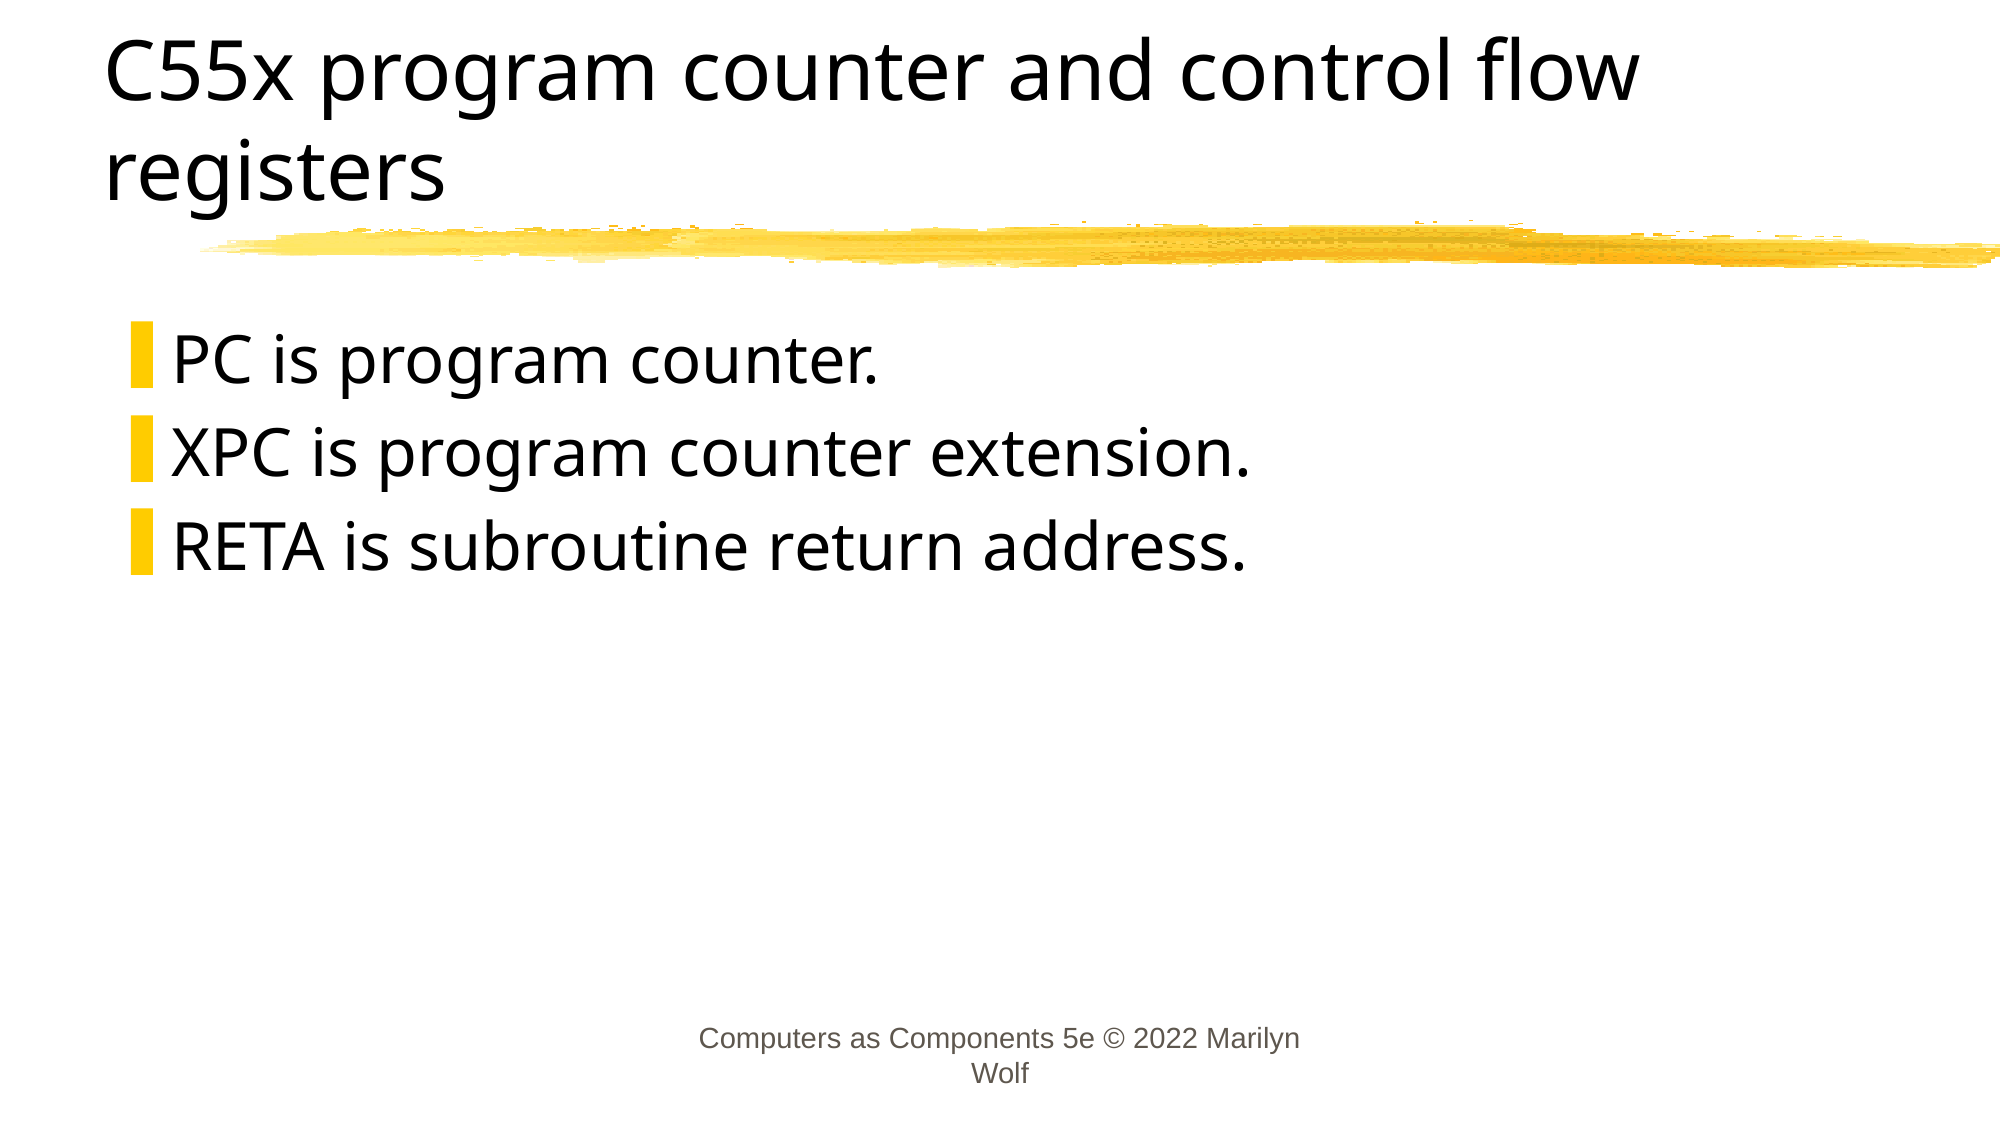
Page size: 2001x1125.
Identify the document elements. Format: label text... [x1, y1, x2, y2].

footer Computers as Components 5e © 2022 Marilyn Wolf [683, 1021, 1317, 1098]
picture [200, 215, 2000, 279]
list PC is program counter. XPC is program counter extension. RETA is subroutine return address. [99, 309, 1890, 994]
title C55x program counter and control flow registers [88, 37, 1790, 226]
